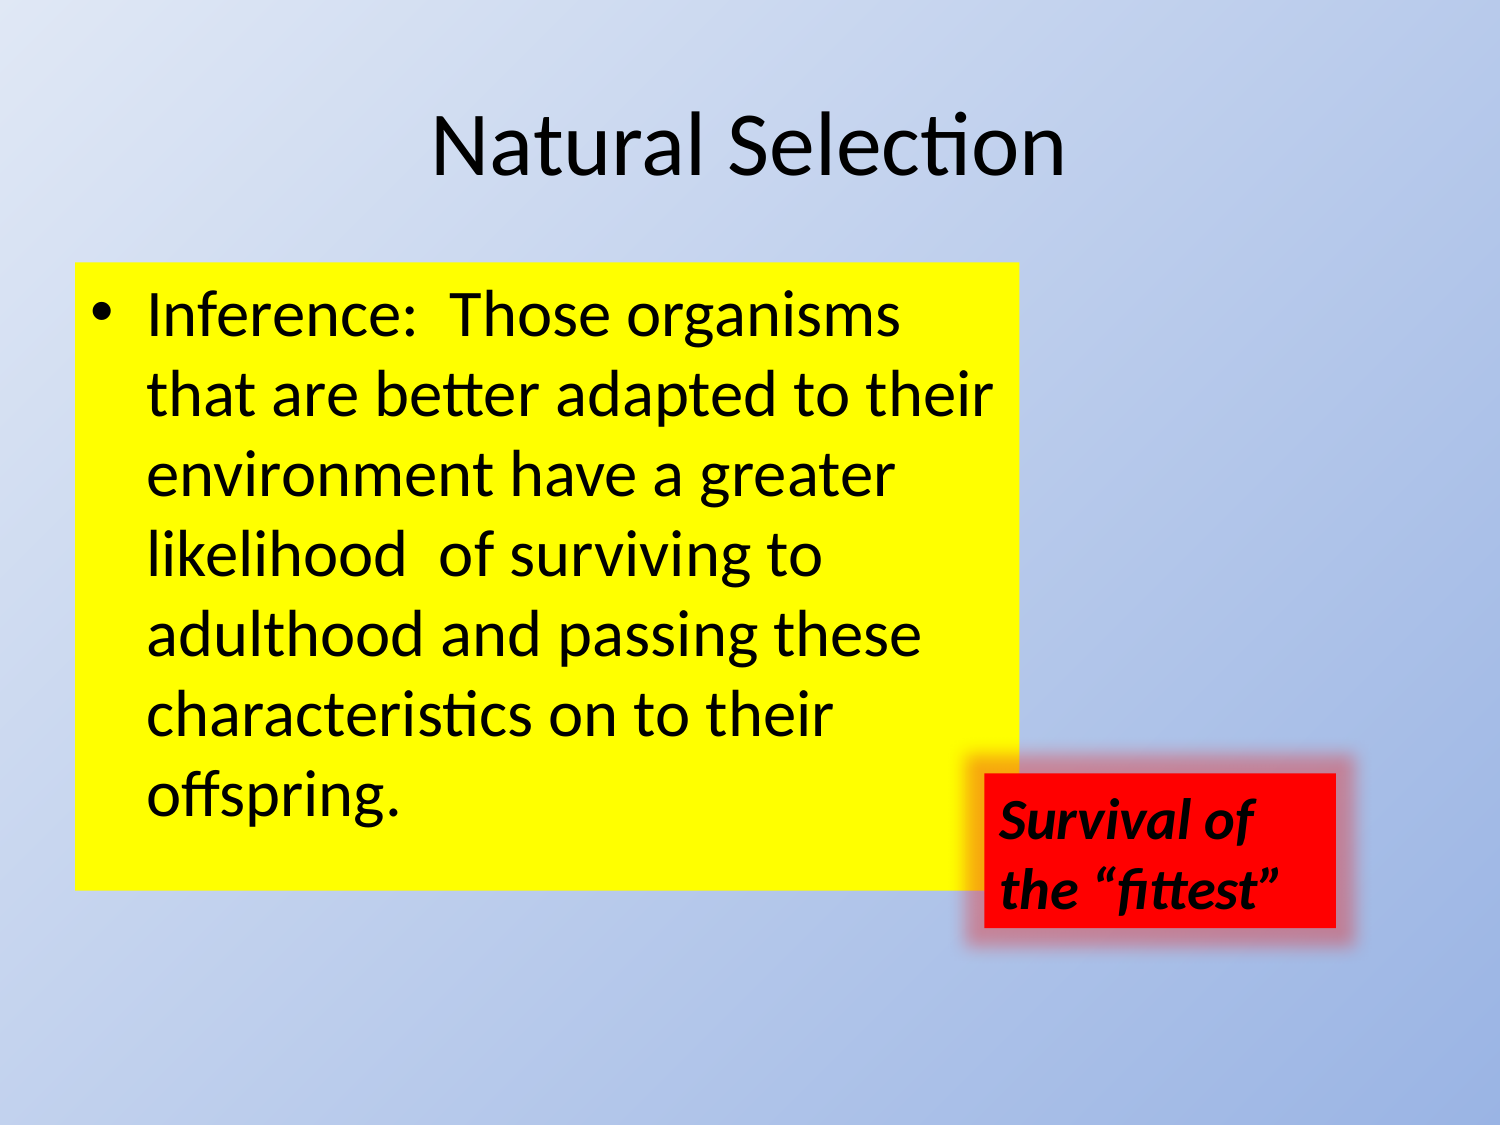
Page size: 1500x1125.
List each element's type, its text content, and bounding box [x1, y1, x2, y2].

title Natural Selection [75, 45, 1425, 233]
text_box Survival of the “fittest” [984, 773, 1336, 929]
list Inference: Those organisms that are better adapted to their environment have a greater likelihood of surviving to adulthood and passing these characteristics on to their offspring. [75, 262, 1020, 891]
